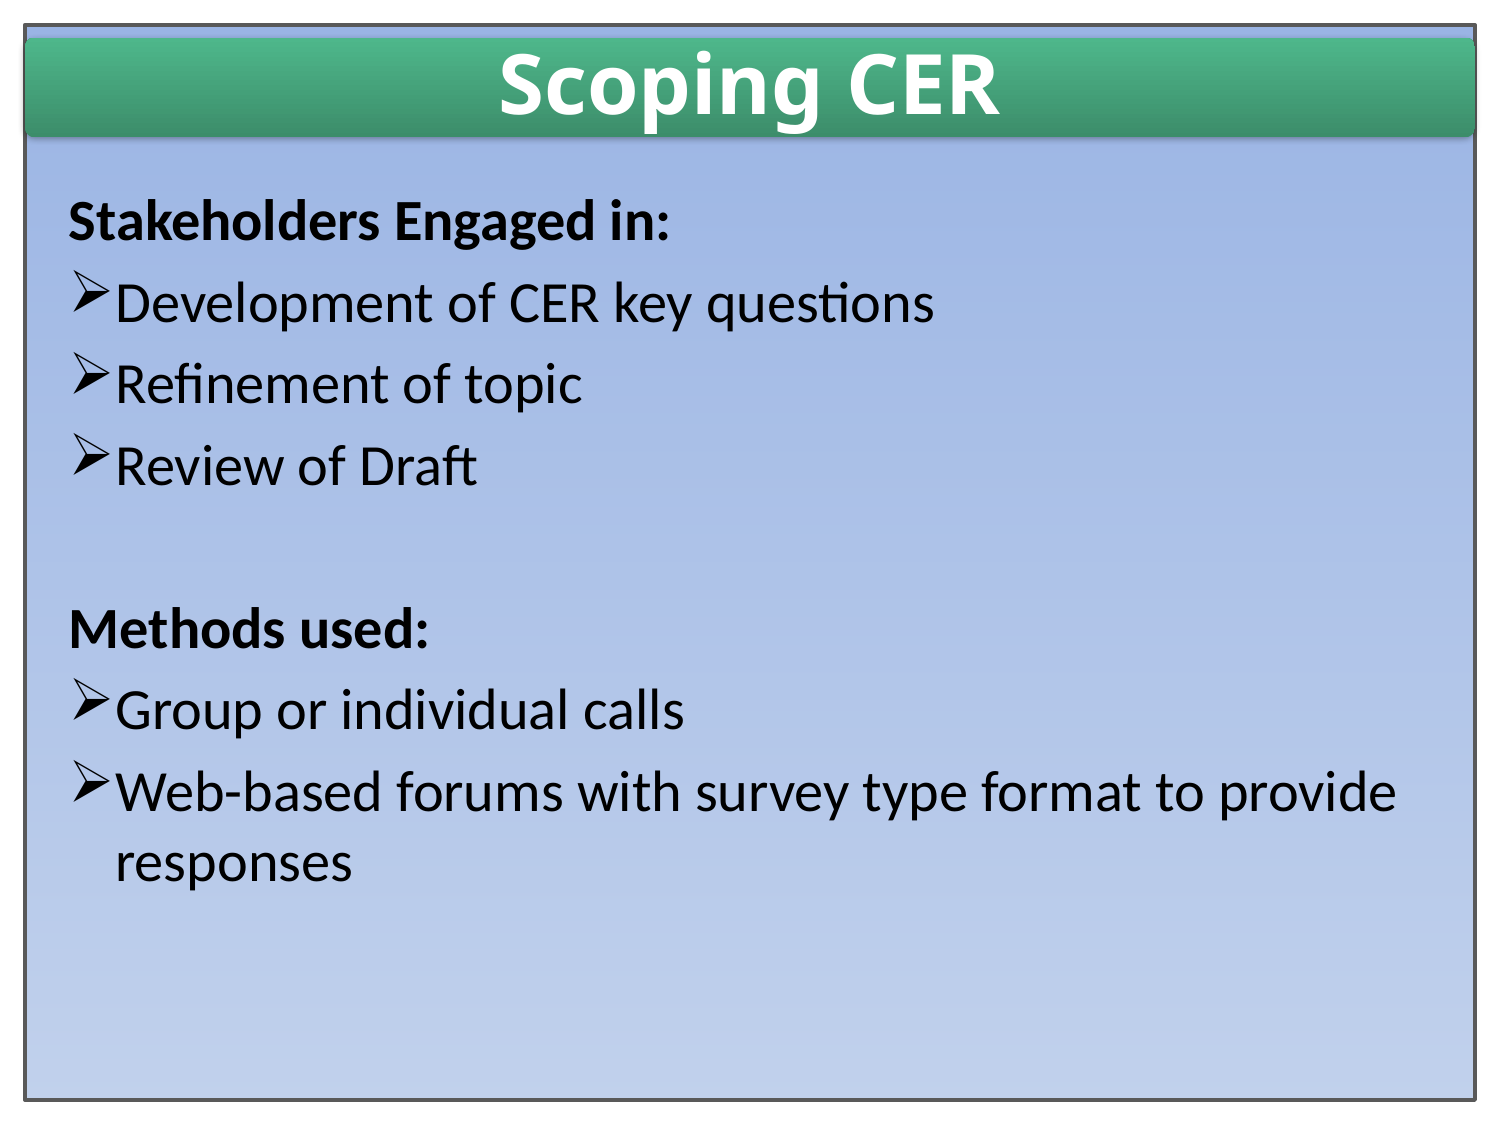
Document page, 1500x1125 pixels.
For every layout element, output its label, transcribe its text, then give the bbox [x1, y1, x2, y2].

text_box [24, 37, 1476, 138]
text_box [50, 287, 1425, 738]
list Stakeholders Engaged in: Development of CER key questions Refinement of topic Review of Draft Methods used: Group or individual calls Web-based forums with survey type format to provide responses [35, 174, 1475, 1050]
